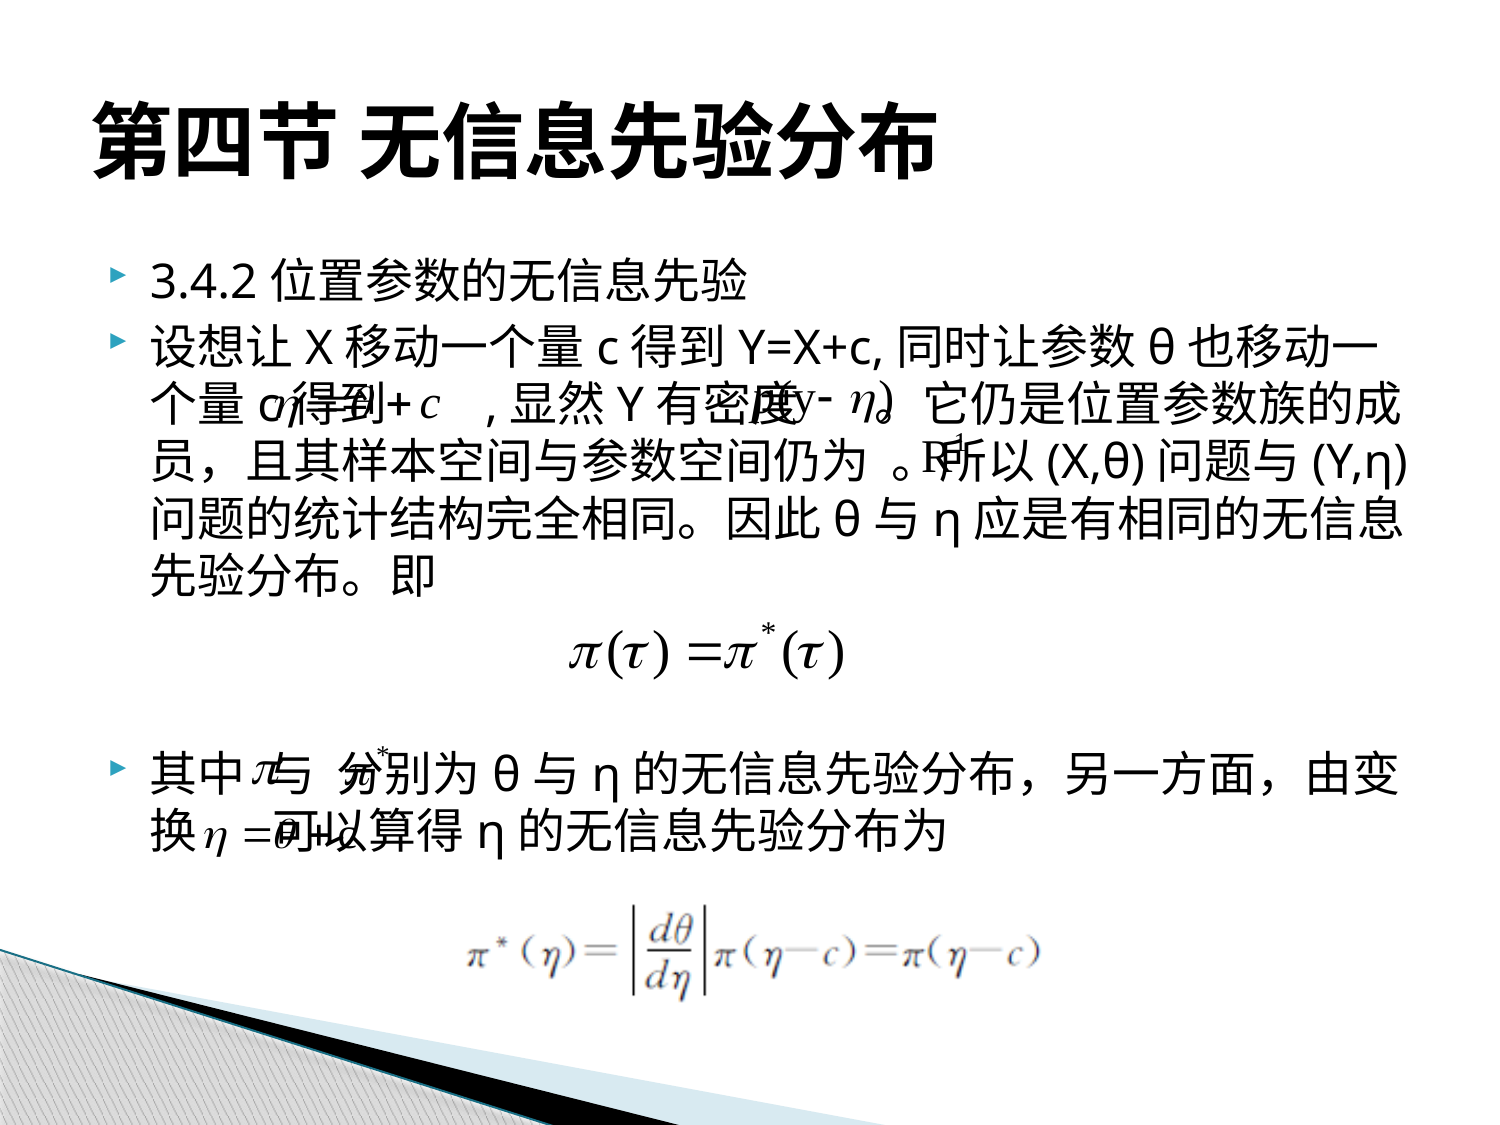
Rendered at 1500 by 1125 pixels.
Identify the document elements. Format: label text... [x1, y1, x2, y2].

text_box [562, 608, 856, 692]
picture [386, 878, 1079, 1013]
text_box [738, 369, 902, 434]
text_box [913, 421, 973, 481]
list 3.4.2位置参数的无信息先验 设想让X移动一个量c得到Y=X+c,同时让参数θ也移动一个量c得到 ,显然Y有密度 。它仍是位置参数族的成员，且其样本空间与参数空间仍为 。所以(X,θ)问题与(Y,η)问题的统计结构完全相同。因此θ与η应是有相同的无信息先验分布。即 其中 与 分别为θ与η的无信息先验分布，另一方面，由变换 可以算得η的无信息先验分布为 [75, 243, 1425, 1125]
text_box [245, 749, 294, 798]
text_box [269, 374, 449, 439]
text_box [339, 734, 399, 797]
title 第四节 无信息先验分布 [75, 45, 1425, 233]
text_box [198, 808, 365, 868]
